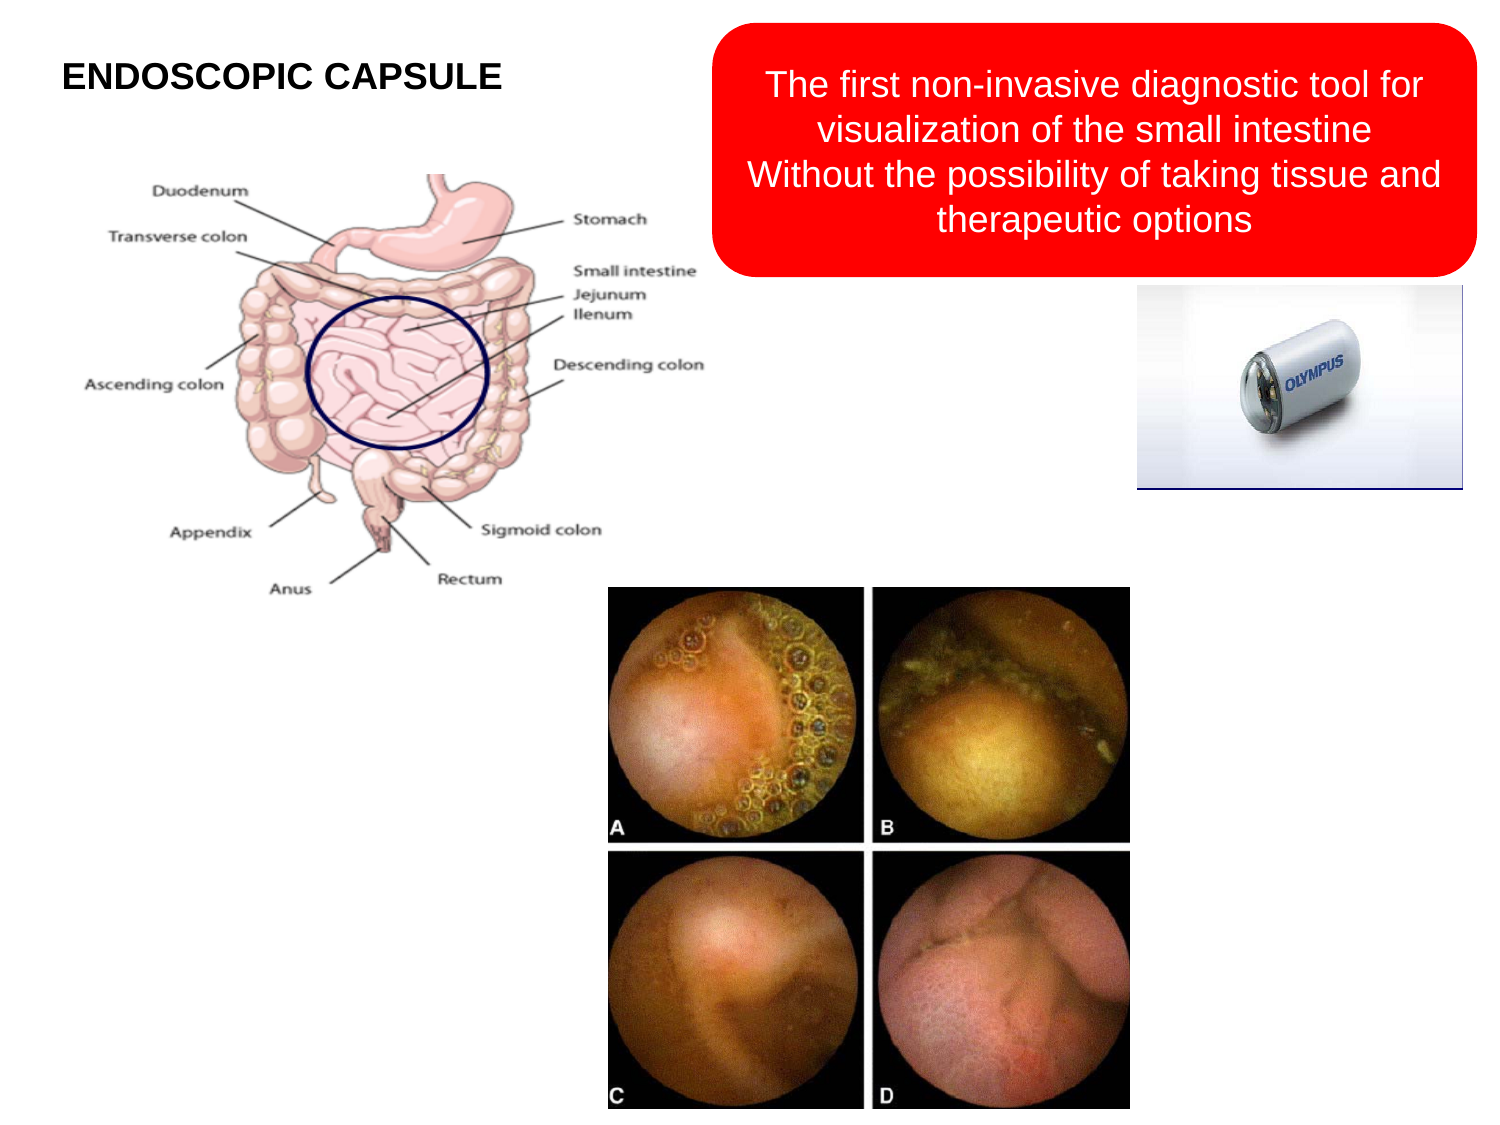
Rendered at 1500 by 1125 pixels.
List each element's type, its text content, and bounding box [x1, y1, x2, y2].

picture [74, 174, 1130, 1109]
text_box ENDOSCOPIC CAPSULE [46, 44, 519, 105]
text_box The first non-invasive diagnostic tool for visualization of the small intestine Without the possibility of taking tissue and therapeutic options [712, 22, 1478, 278]
picture [1137, 285, 1463, 491]
